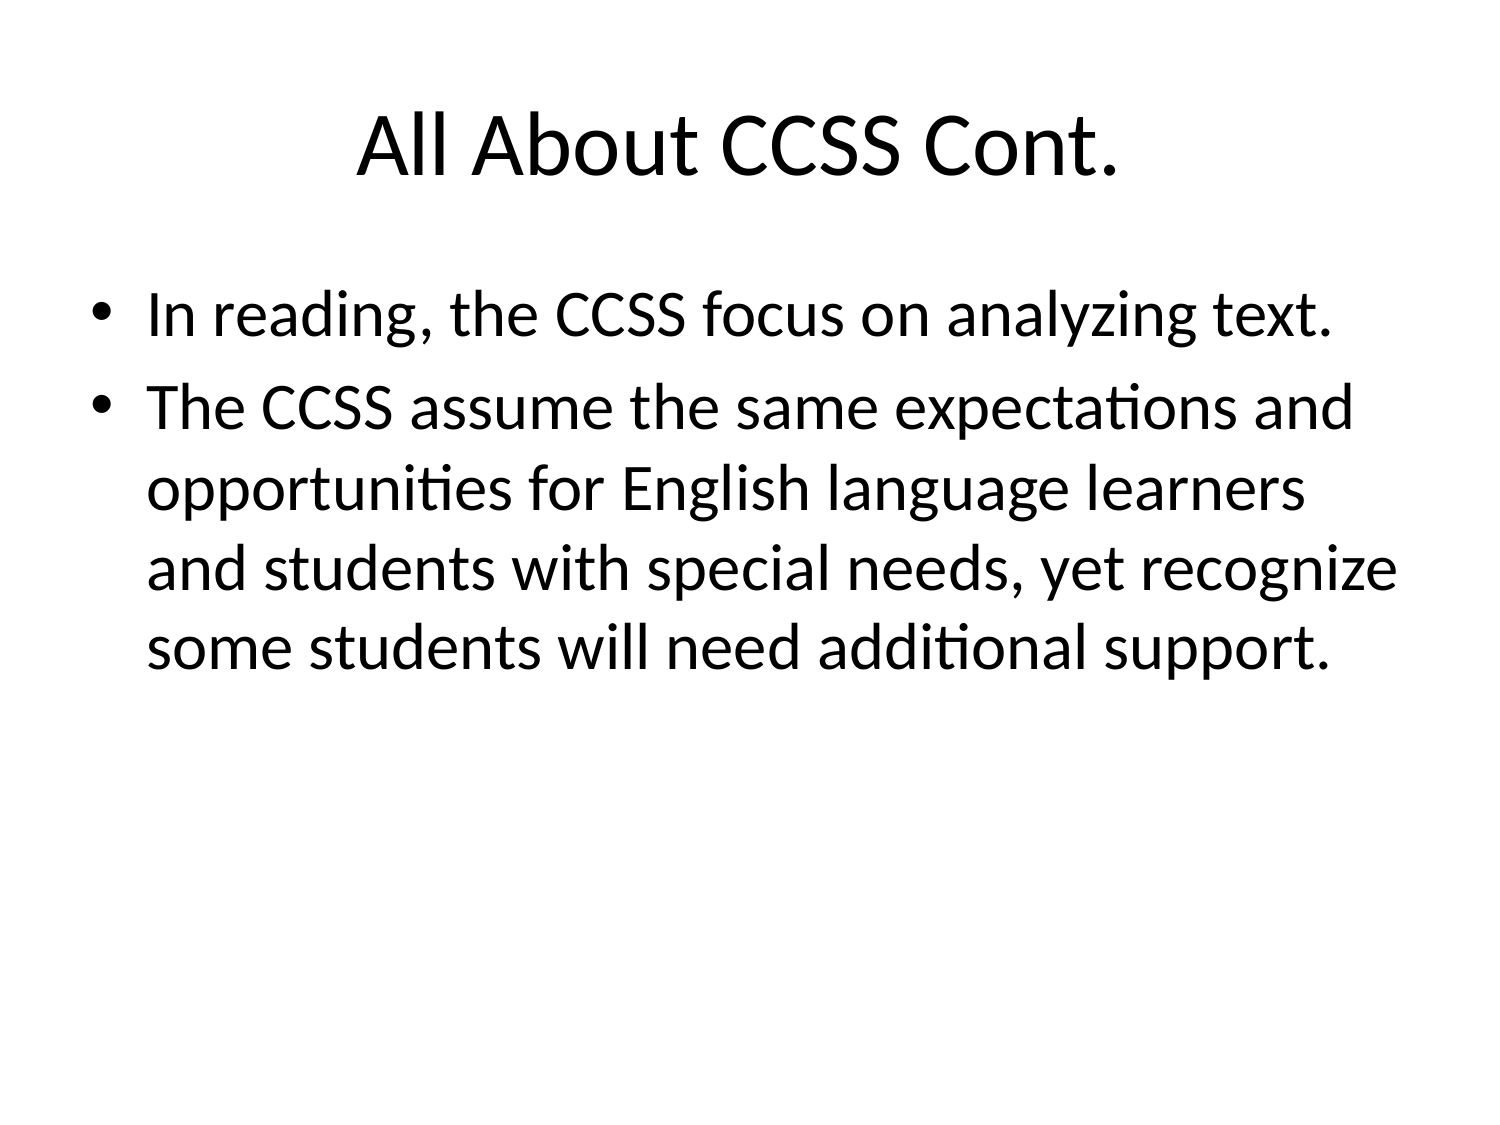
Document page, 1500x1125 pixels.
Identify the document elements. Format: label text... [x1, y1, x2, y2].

title All About CCSS Cont. [75, 45, 1425, 233]
list In reading, the CCSS focus on analyzing text. The CCSS assume the same expectations and opportunities for English language learners and students with special needs, yet recognize some students will need additional support. [75, 262, 1425, 1005]
